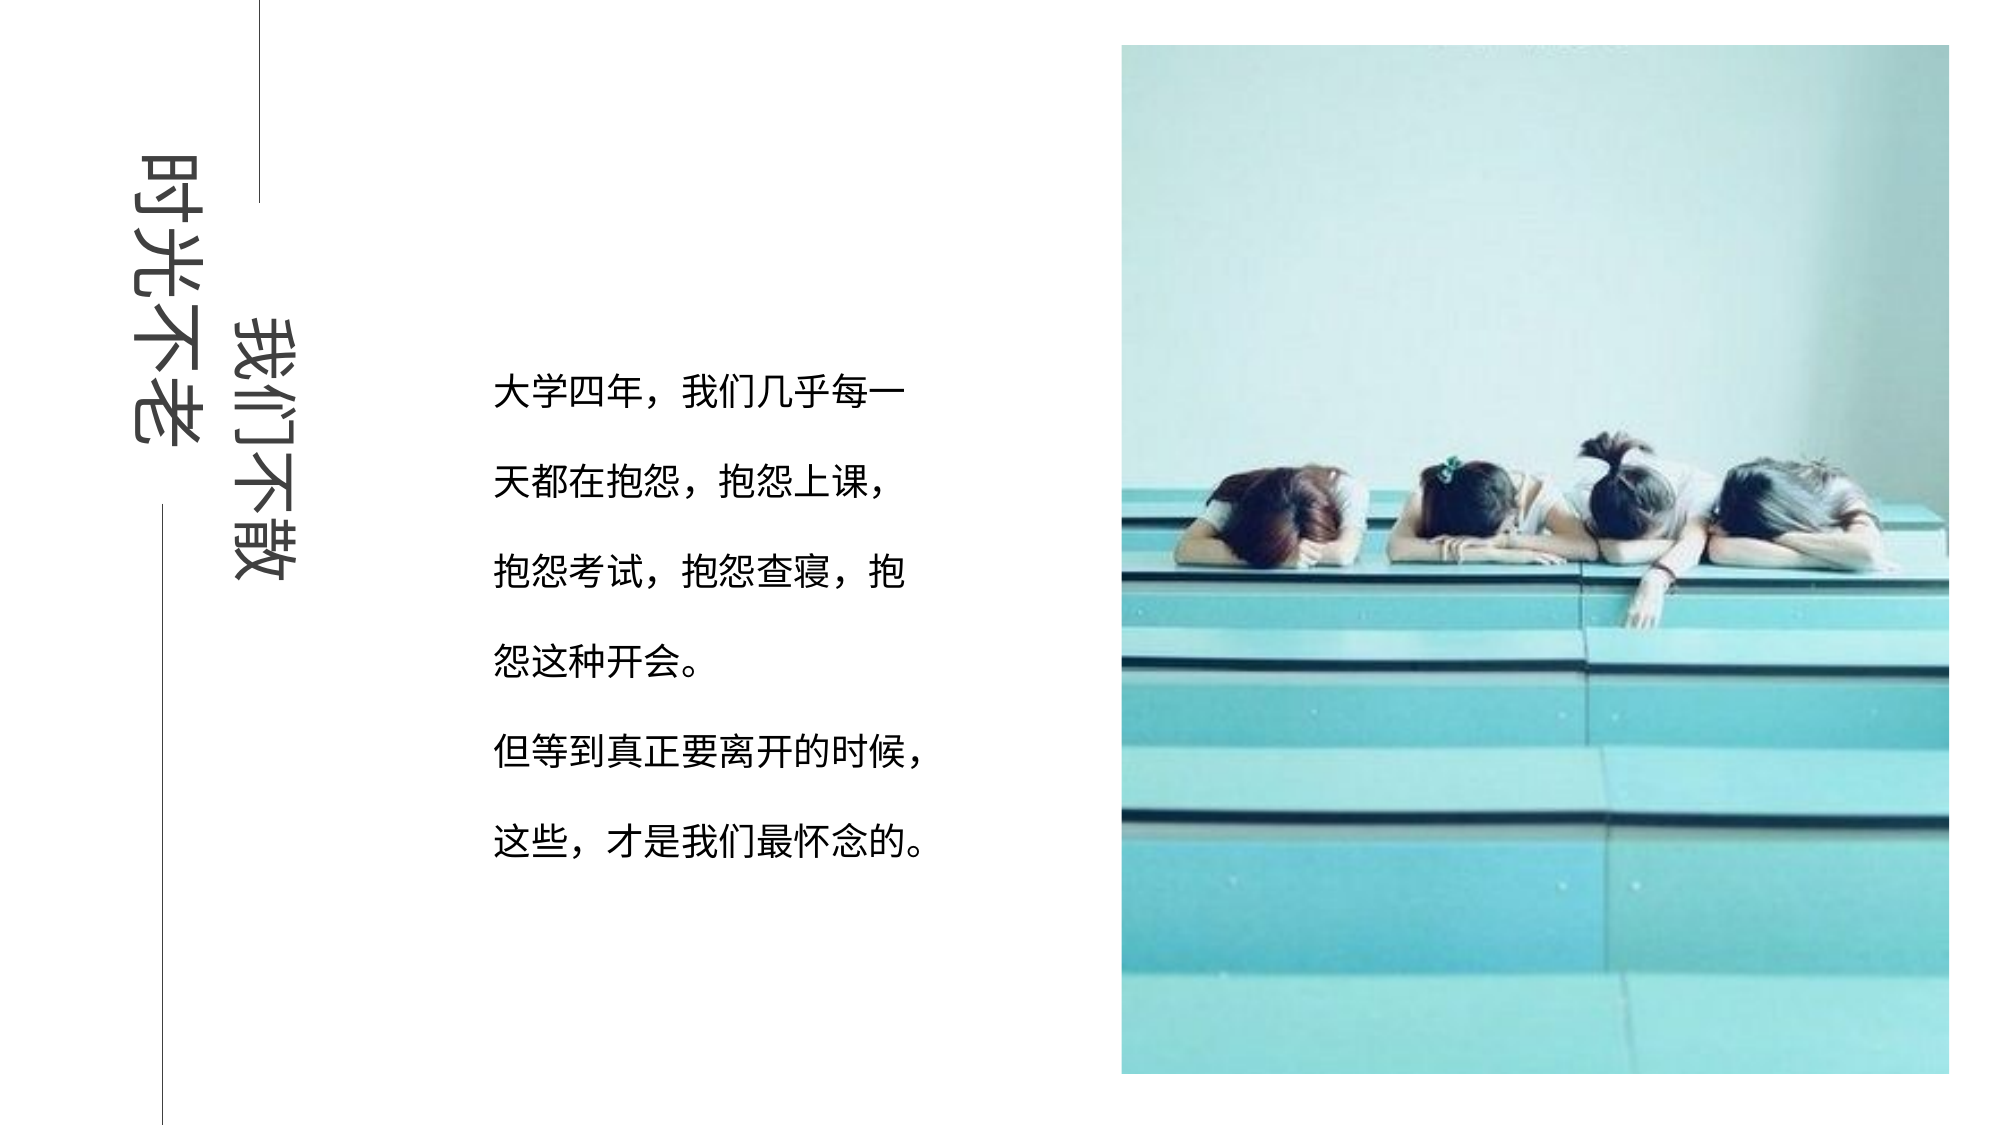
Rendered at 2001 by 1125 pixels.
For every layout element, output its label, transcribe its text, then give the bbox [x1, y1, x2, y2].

text_box 时光不老 [101, 135, 223, 540]
picture [1121, 45, 1950, 1074]
text_box 大学四年，我们几乎每一天都在抱怨，抱怨上课，抱怨考试，抱怨查寝，抱怨这种开会。 但等到真正要离开的时候，这些，才是我们最怀念的。 [479, 316, 957, 871]
text_box 我们不散 [203, 301, 315, 691]
